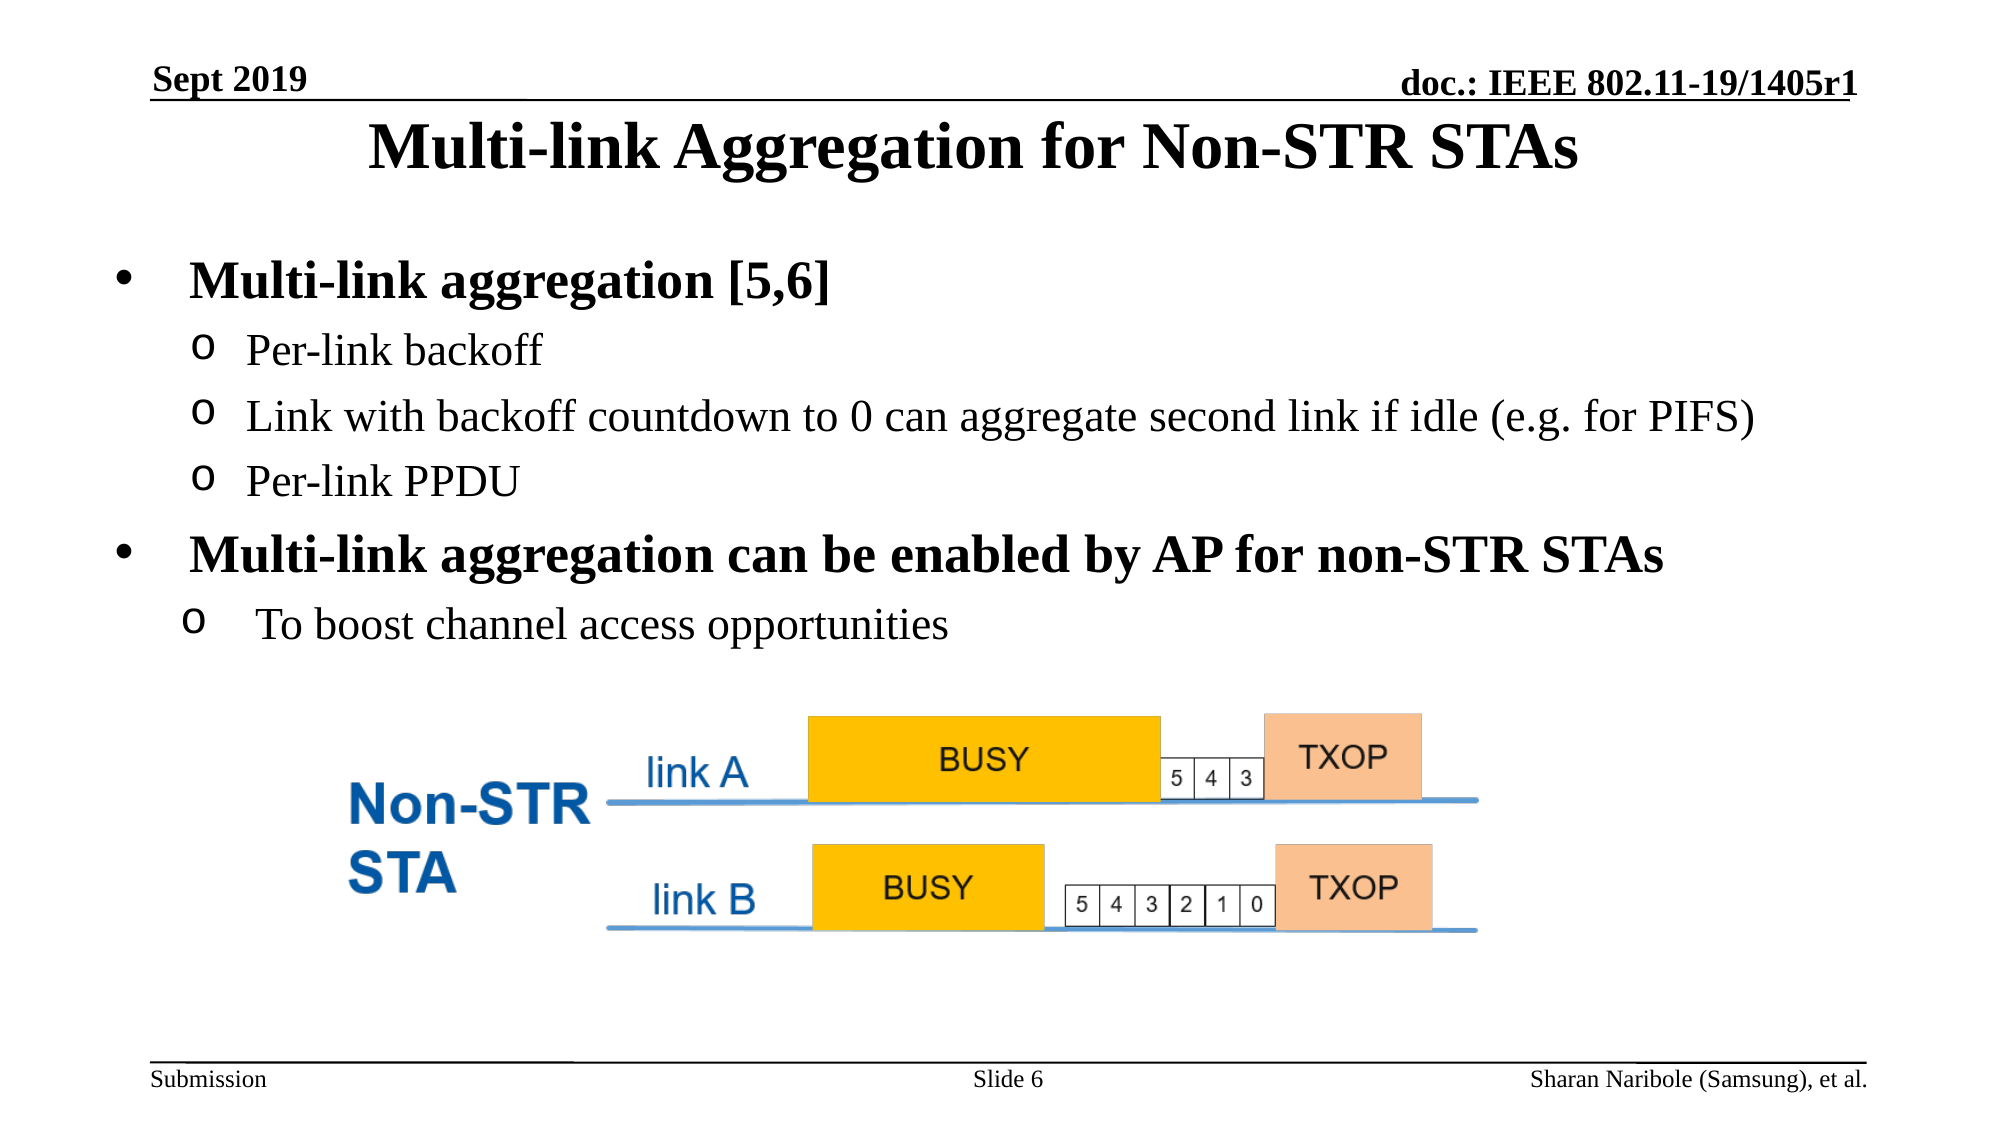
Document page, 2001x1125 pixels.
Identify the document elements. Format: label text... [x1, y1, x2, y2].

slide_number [152, 54, 563, 100]
list Multi-link aggregation [5,6] Per-link backoff Link with backoff countdown to 0 can aggregate second link if idle (e.g. for PIFS) Per-link PPDU Multi-link aggregation can be enabled by AP for non-STR STAs To boost channel access opportunities [99, 236, 2000, 777]
slide_number Slide 6 [950, 1061, 1067, 1123]
footer Sharan Naribole (Samsung), et al. [1171, 1061, 1869, 1093]
title Multi-link Aggregation for Non-STR STAs [124, 54, 1825, 230]
picture [312, 699, 1479, 951]
